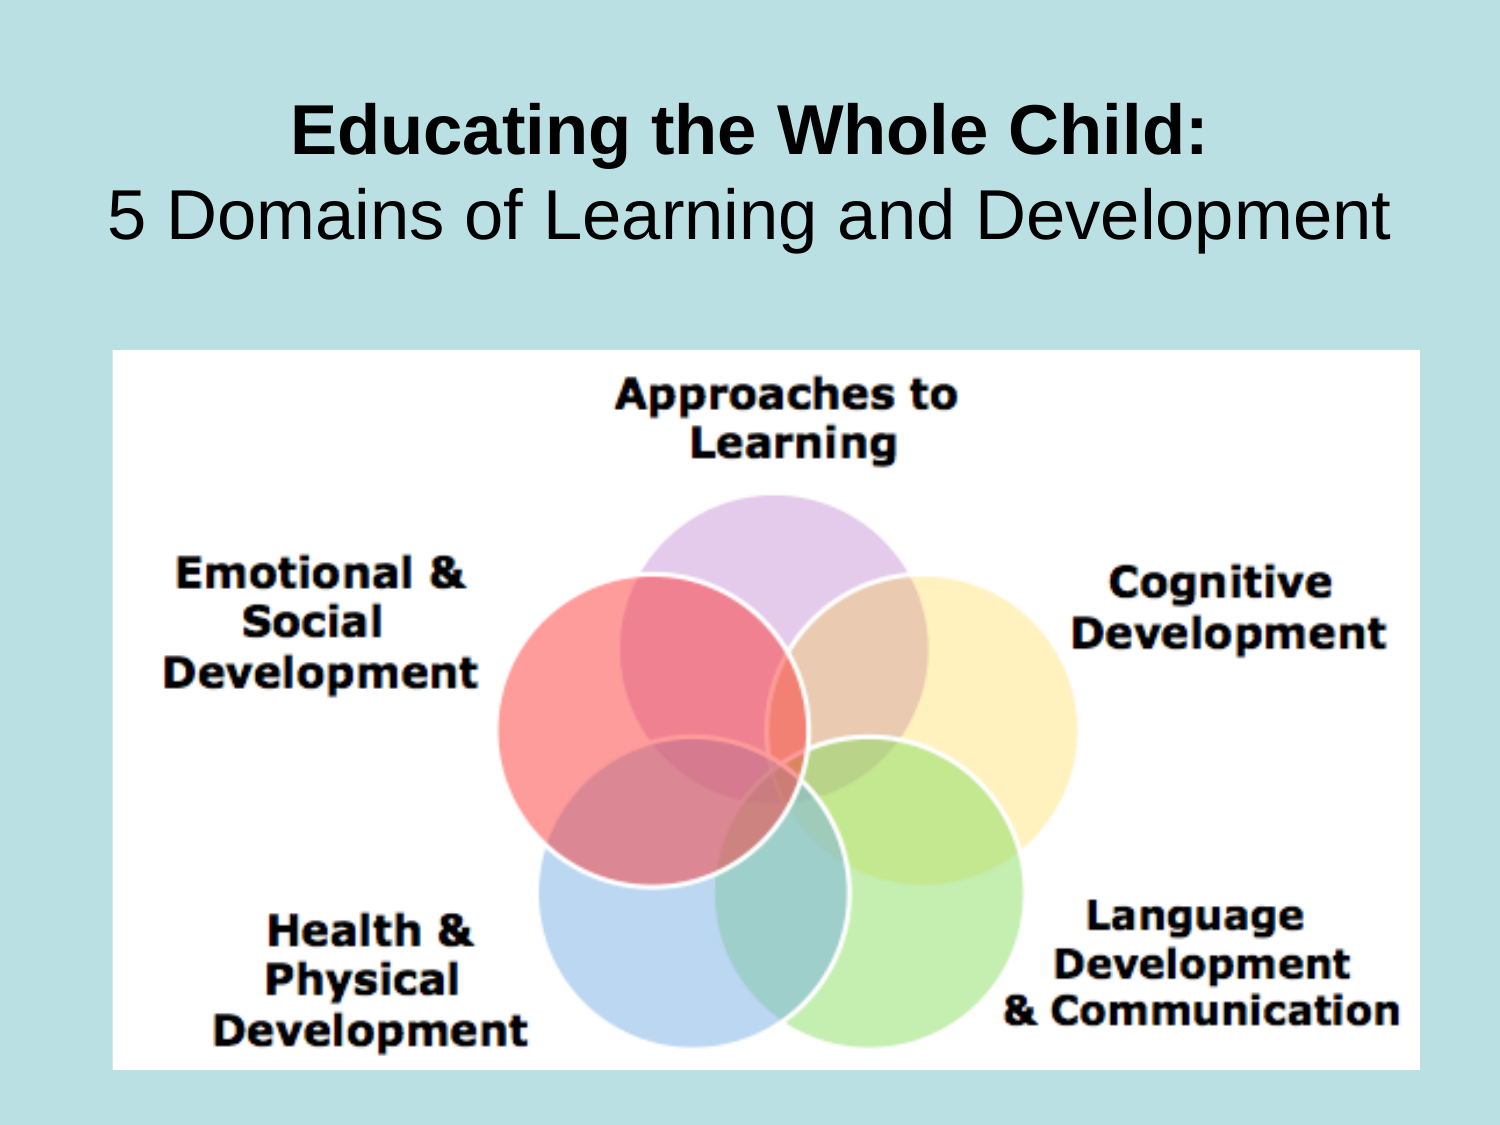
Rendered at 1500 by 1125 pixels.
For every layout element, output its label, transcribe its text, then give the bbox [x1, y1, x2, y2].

title Educating the Whole Child: 5 Domains of Learning and Development [0, 75, 1500, 263]
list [112, 349, 1421, 1074]
